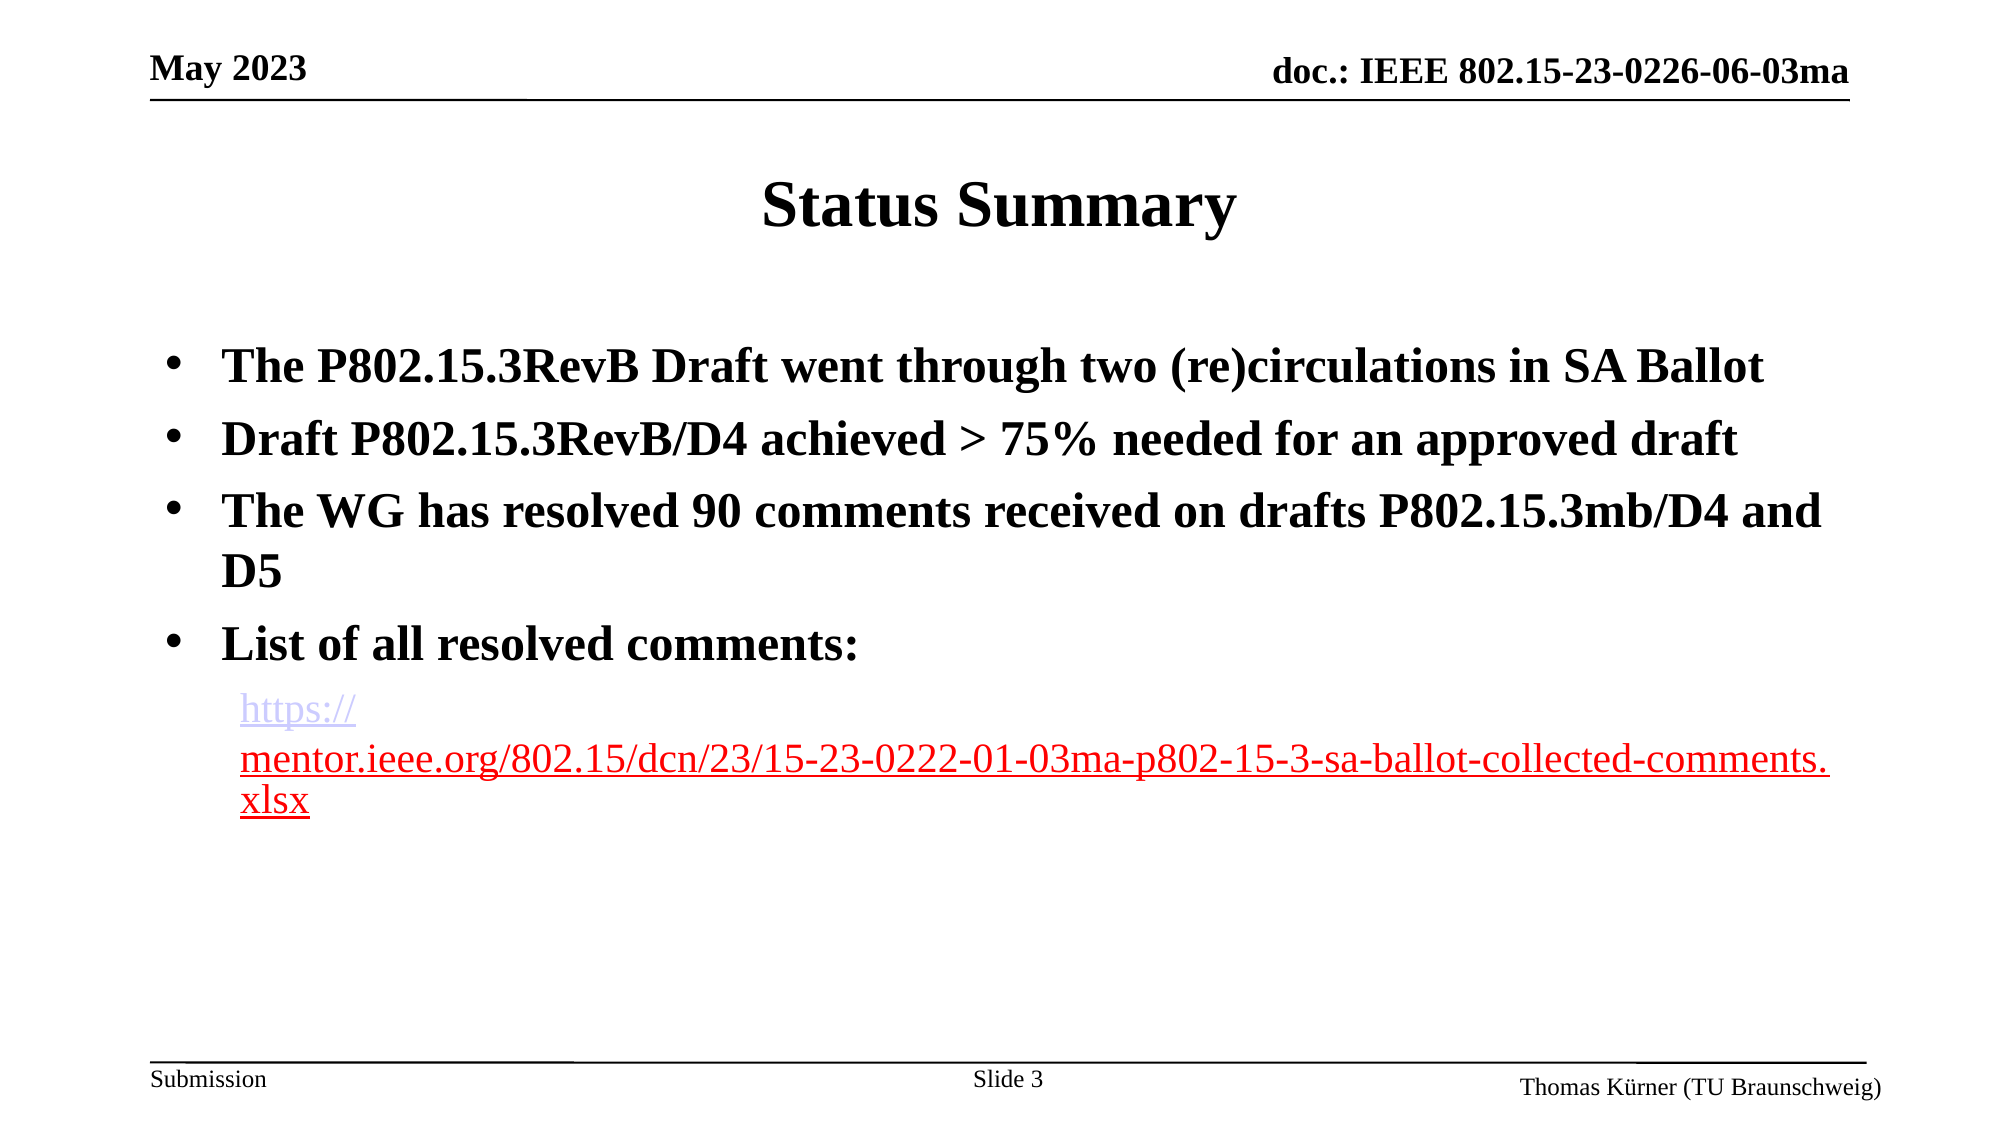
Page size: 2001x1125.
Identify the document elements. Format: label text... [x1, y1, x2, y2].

list The P802.15.3RevB Draft went through two (re)circulations in SA Ballot Draft P802.15.3RevB/D4 achieved > 75% needed for an approved draft The WG has resolved 90 comments received on drafts P802.15.3mb/D4 and D5 List of all resolved comments: https://mentor.ieee.org/802.15/dcn/23/15-23-0222-01-03ma-p802-15-3-sa-ballot-collected-comments.xlsx [149, 324, 1850, 1000]
title Status Summary [149, 112, 1850, 288]
slide_number Slide 3 [950, 1061, 1067, 1123]
